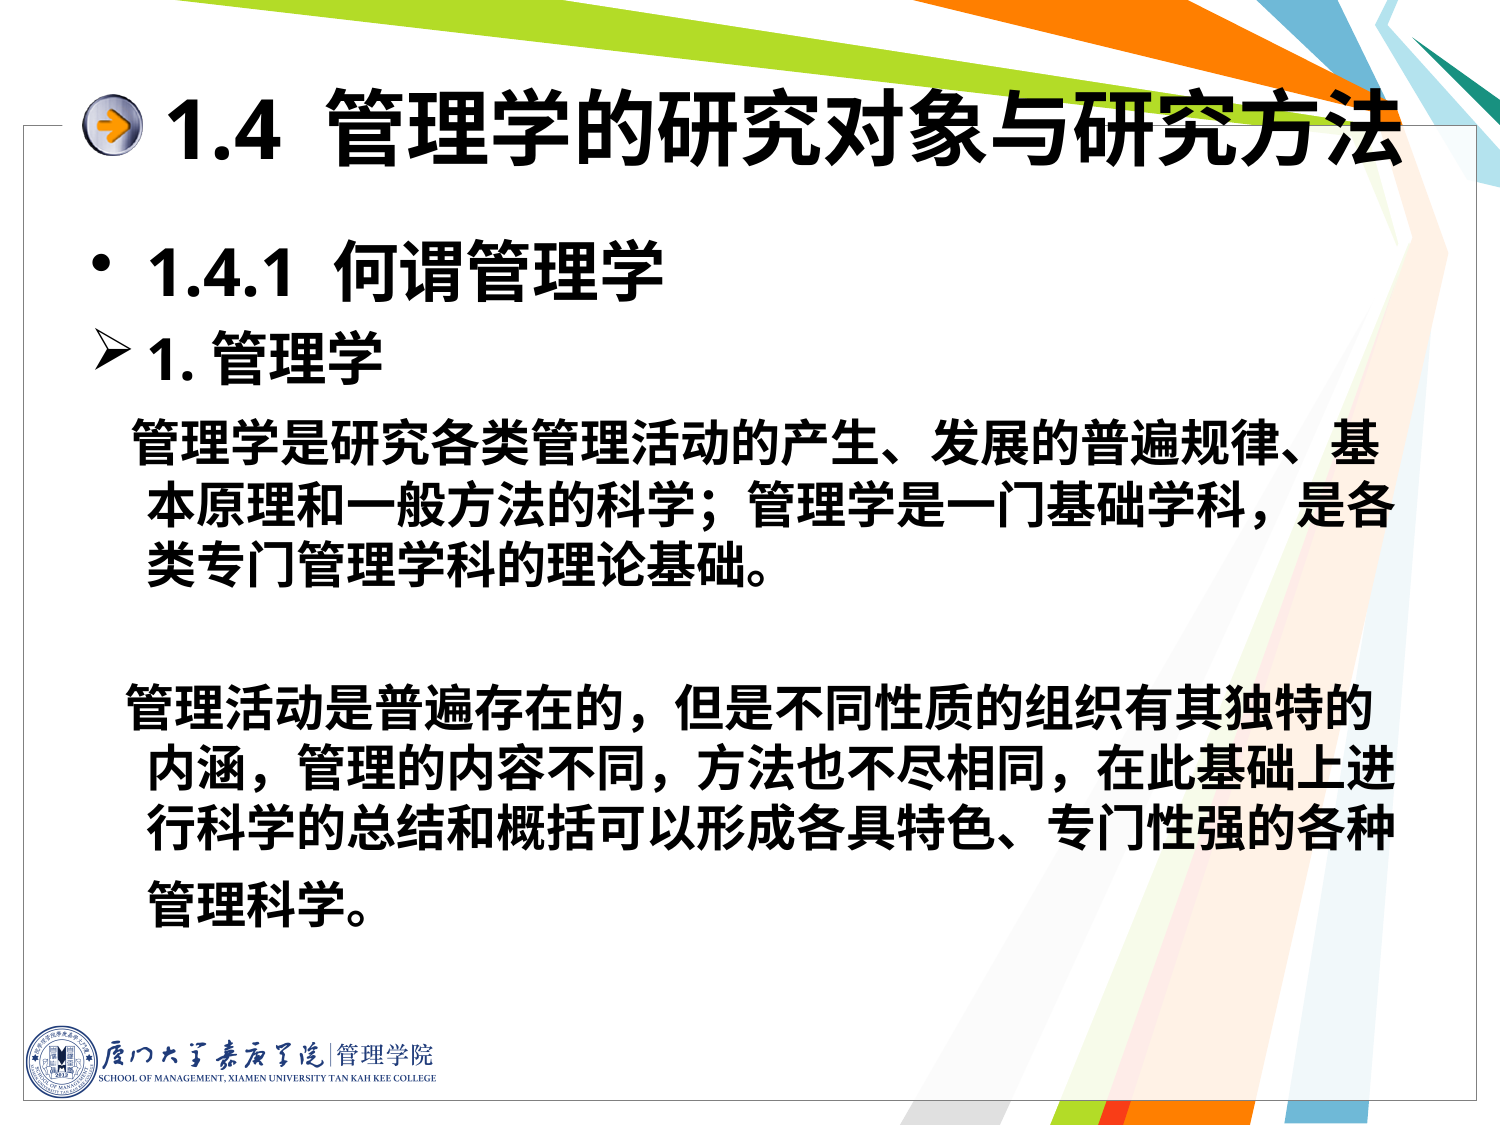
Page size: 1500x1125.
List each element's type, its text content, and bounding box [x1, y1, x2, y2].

title 1.4 管理学的研究对象与研究方法 [148, 32, 1454, 220]
list 1.4.1 何谓管理学 1.管理学 管理学是研究各类管理活动的产生、发展的普遍规律、基本原理和一般方法的科学；管理学是一门基础学科，是各类专门管理学科的理论基础。 管理活动是普遍存在的，但是不同性质的组织有其独特的内涵，管理的内容不同，方法也不尽相同，在此基础上进行科学的总结和概括可以形成各具特色、专门性强的各种管理科学。 [75, 222, 1425, 1005]
picture [24, 1024, 438, 1100]
picture [82, 94, 143, 156]
